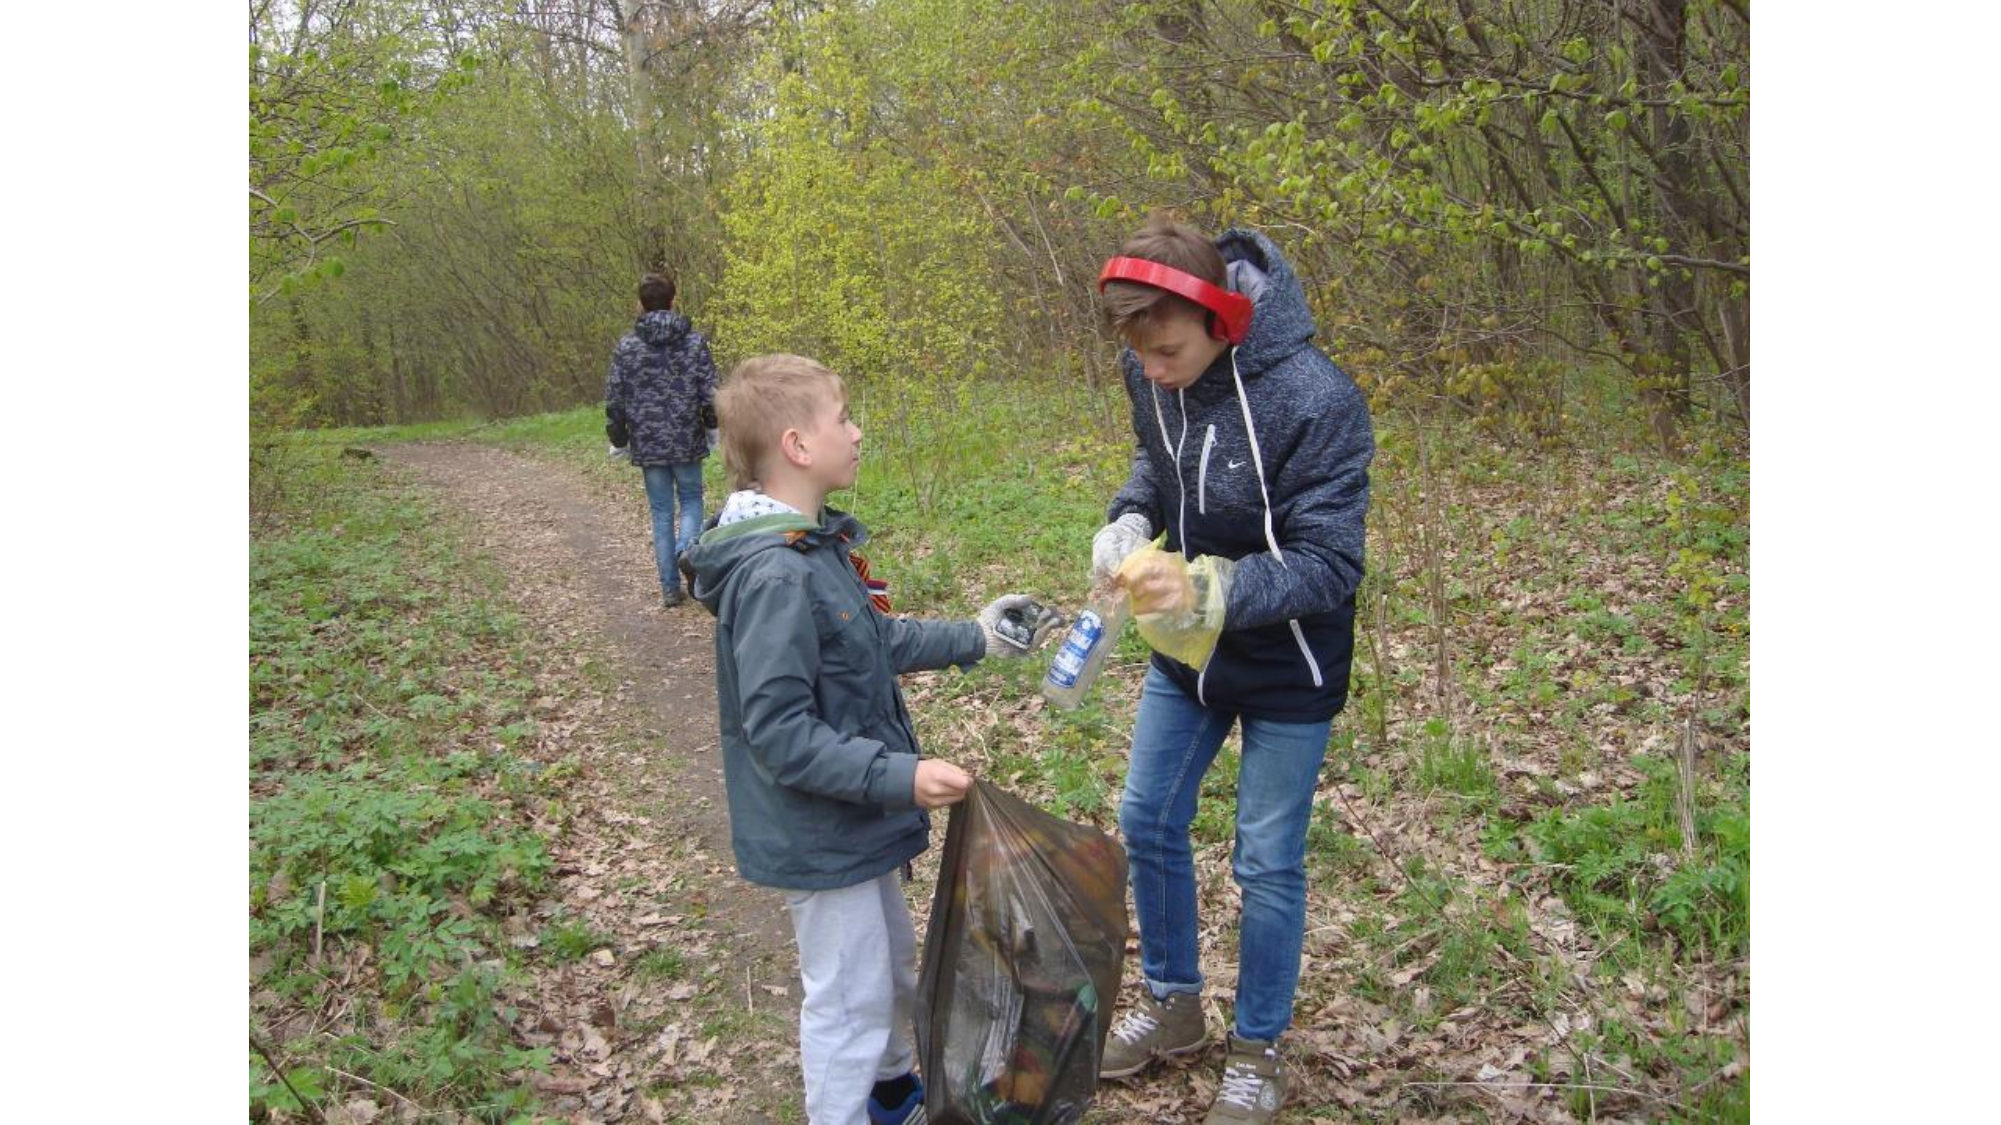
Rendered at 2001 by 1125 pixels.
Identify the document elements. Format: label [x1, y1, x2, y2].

picture [249, 0, 1750, 1125]
